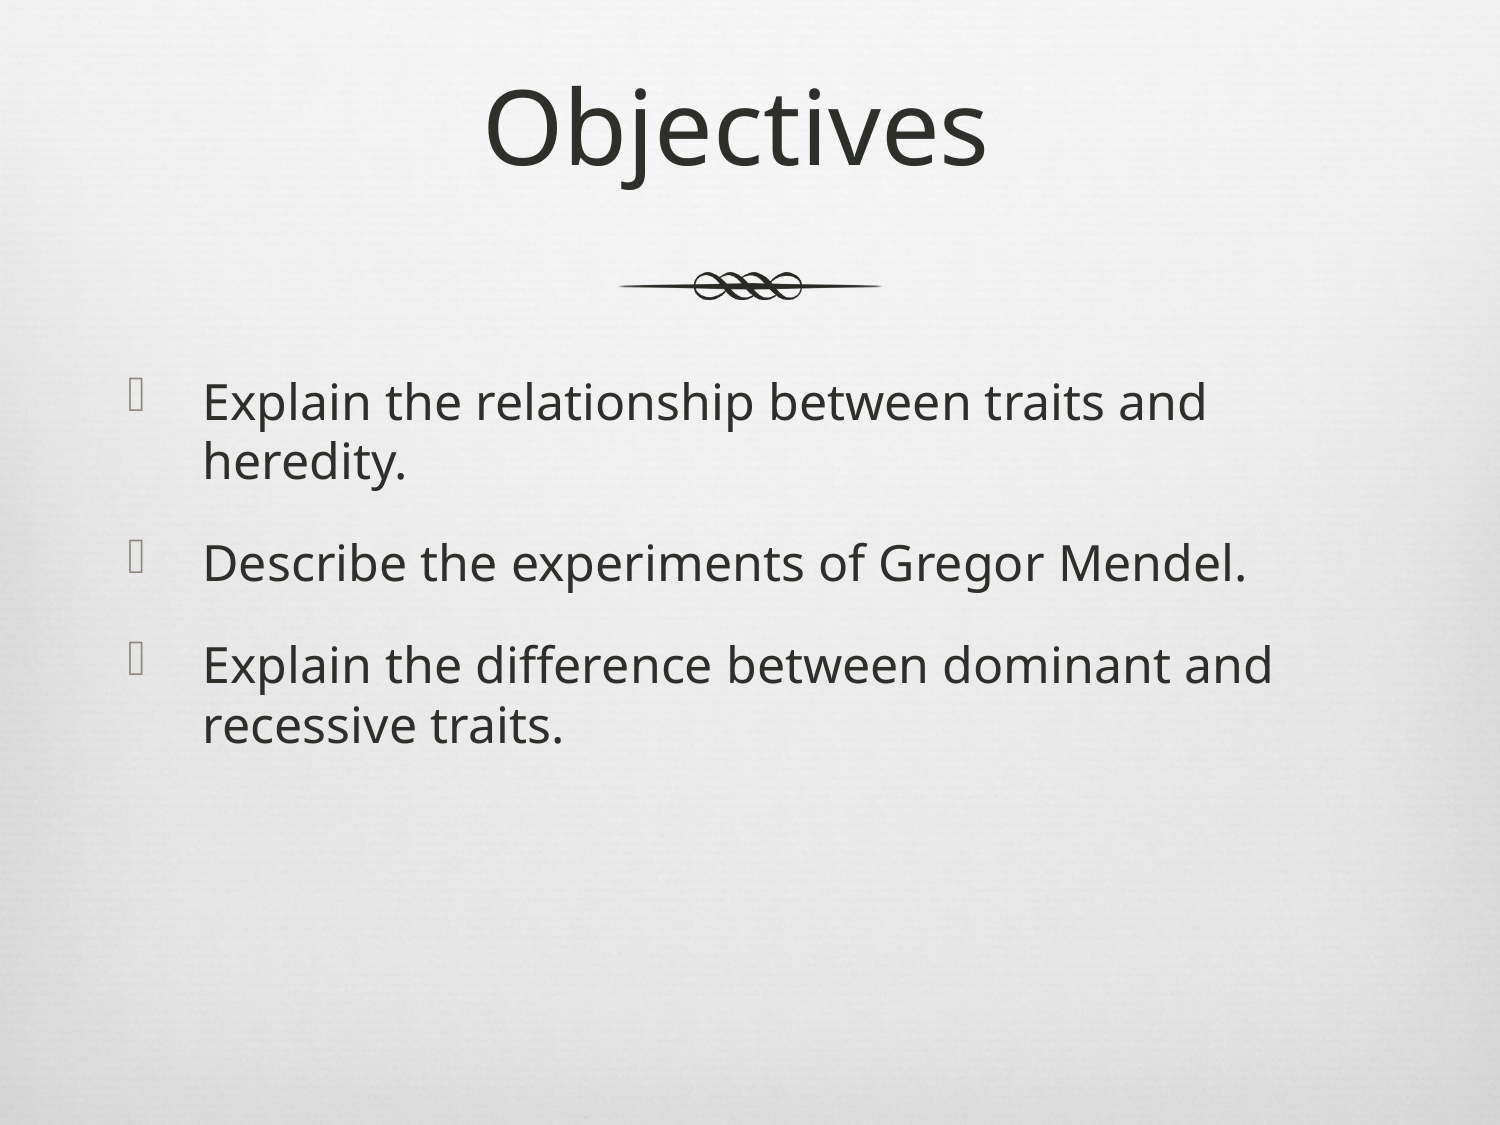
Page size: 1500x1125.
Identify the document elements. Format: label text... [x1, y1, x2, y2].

title Objectives [112, 11, 1388, 236]
list Explain the relationship between traits and heredity. Describe the experiments of Gregor Mendel. Explain the difference between dominant and recessive traits. [112, 362, 1388, 804]
picture [615, 272, 885, 300]
